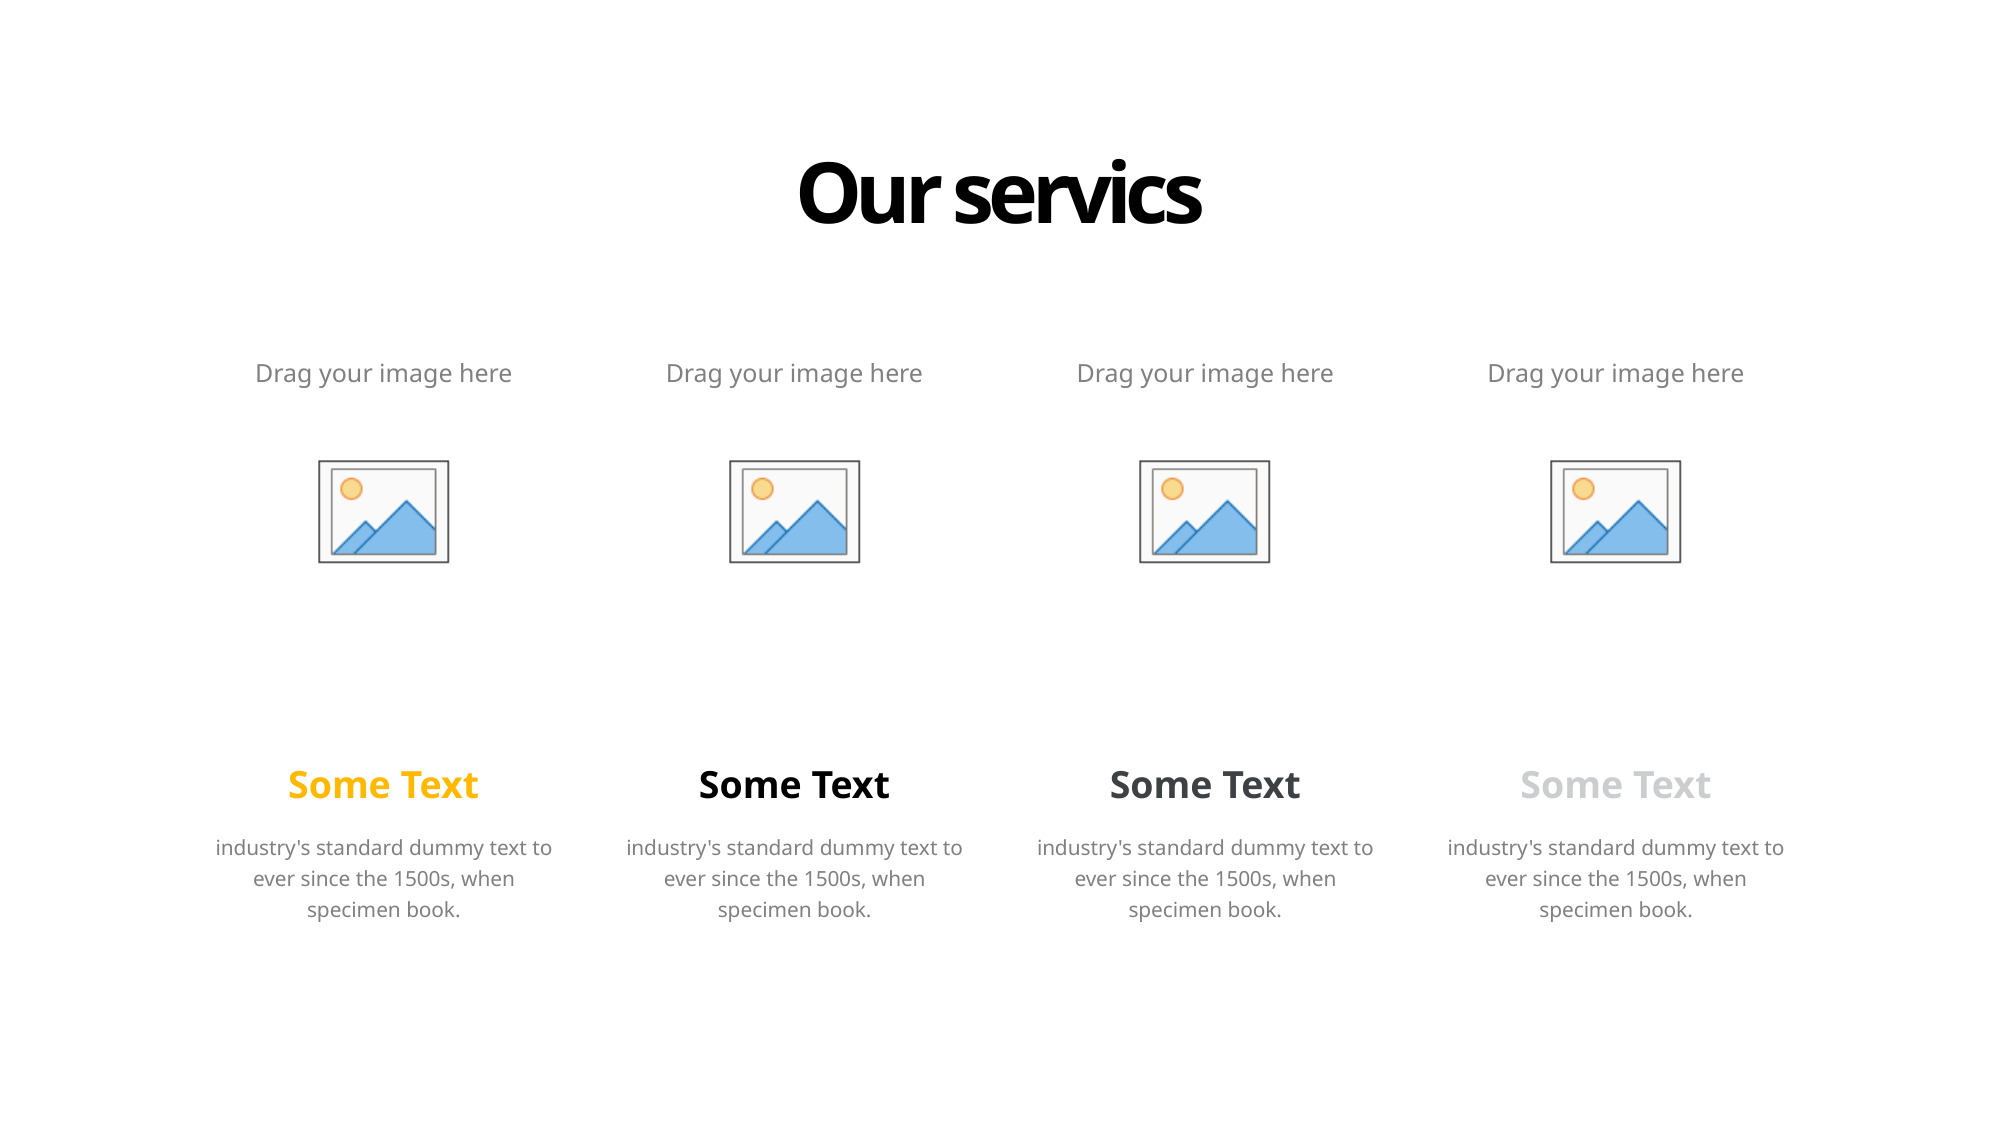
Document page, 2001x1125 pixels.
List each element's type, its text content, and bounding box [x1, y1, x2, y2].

text_box industry's standard dummy text to ever since the 1500s, when specimen book. [1420, 820, 1813, 930]
text_box industry's standard dummy text to ever since the 1500s, when specimen book. [598, 820, 991, 930]
text_box Some Text [1443, 754, 1789, 814]
text_box industry's standard dummy text to ever since the 1500s, when specimen book. [1009, 820, 1402, 930]
text_box industry's standard dummy text to ever since the 1500s, when specimen book. [187, 820, 580, 930]
text_box Some Text [621, 754, 968, 814]
picture [1043, 349, 1368, 674]
text_box Some Text [211, 754, 557, 814]
text_box Our servics [729, 126, 1271, 273]
picture [632, 349, 957, 674]
picture [1454, 349, 1779, 674]
text_box Some Text [1032, 754, 1378, 814]
picture [221, 349, 546, 674]
